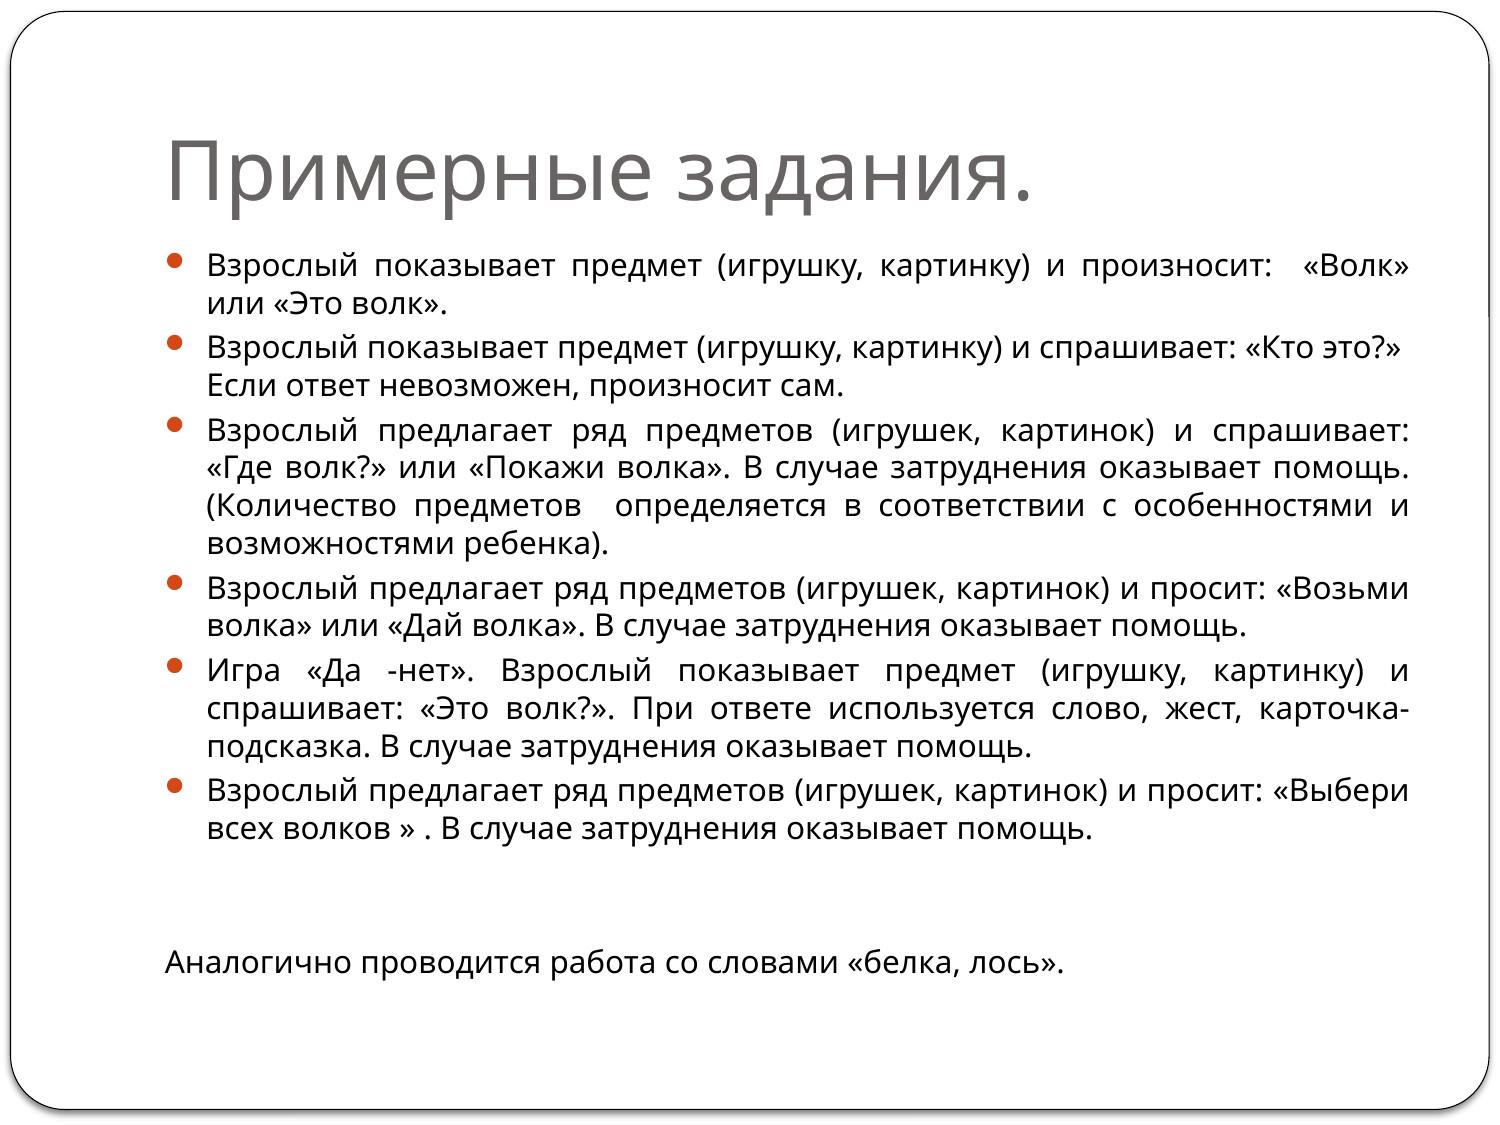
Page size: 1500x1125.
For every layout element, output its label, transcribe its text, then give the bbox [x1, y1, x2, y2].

title Примерные задания. [150, 45, 1425, 233]
list Взрослый показывает предмет (игрушку, картинку) и произносит: «Волк» или «Это волк». Взрослый показывает предмет (игрушку, картинку) и спрашивает: «Кто это?» Если ответ невозможен, произносит сам. Взрослый предлагает ряд предметов (игрушек, картинок) и спрашивает: «Где волк?» или «Покажи волка». В случае затруднения оказывает помощь. (Количество предметов определяется в соответствии с особенностями и возможностями ребенка). Взрослый предлагает ряд предметов (игрушек, картинок) и просит: «Возьми волка» или «Дай волка». В случае затруднения оказывает помощь. Игра «Да -нет». Взрослый показывает предмет (игрушку, картинку) и спрашивает: «Это волк?». При ответе используется слово, жест, карточка-подсказка. В случае затруднения оказывает помощь. Взрослый предлагает ряд предметов (игрушек, картинок) и просит: «Выбери всех волков » . В случае затруднения оказывает помощь. Аналогично проводится работа со словами «белка, лось». [150, 237, 1425, 988]
